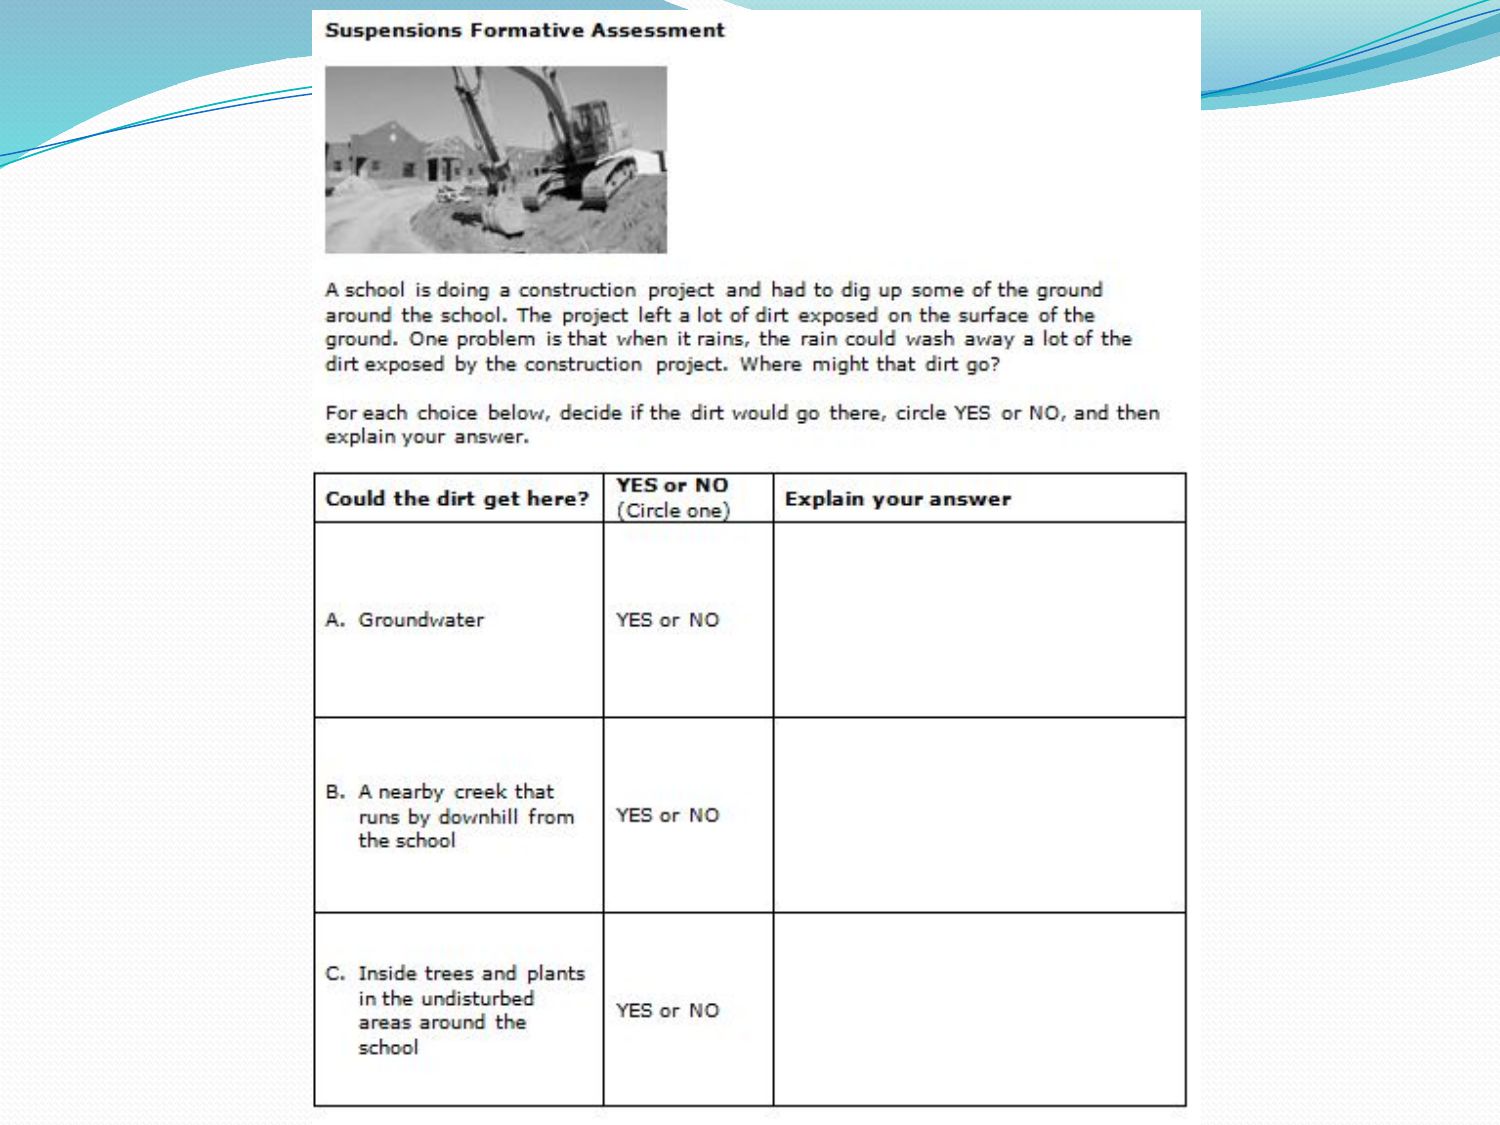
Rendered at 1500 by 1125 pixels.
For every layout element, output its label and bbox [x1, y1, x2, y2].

picture [312, 9, 1202, 1125]
